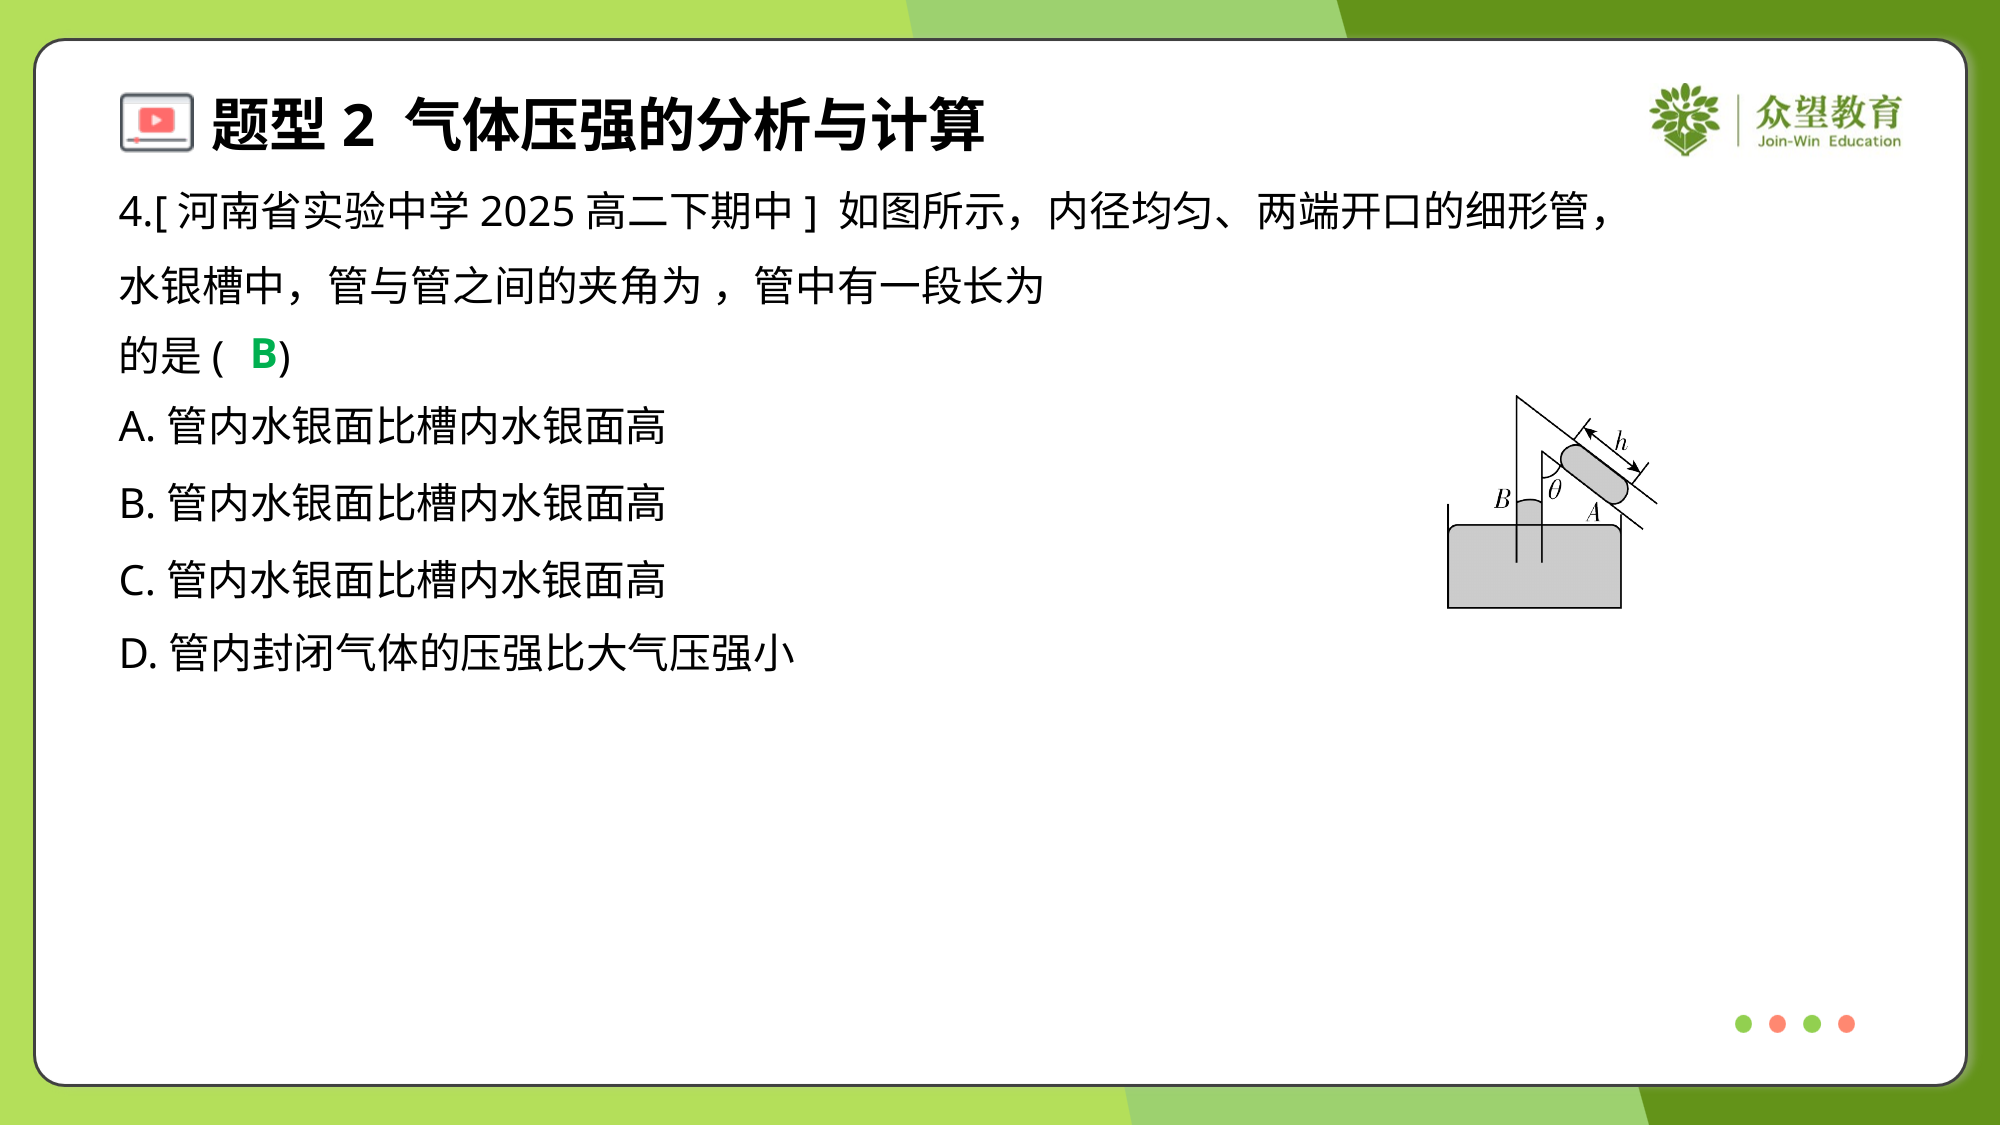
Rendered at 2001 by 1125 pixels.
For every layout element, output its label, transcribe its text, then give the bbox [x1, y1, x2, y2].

picture [0, 0, 2000, 1125]
text_box B [234, 306, 294, 371]
